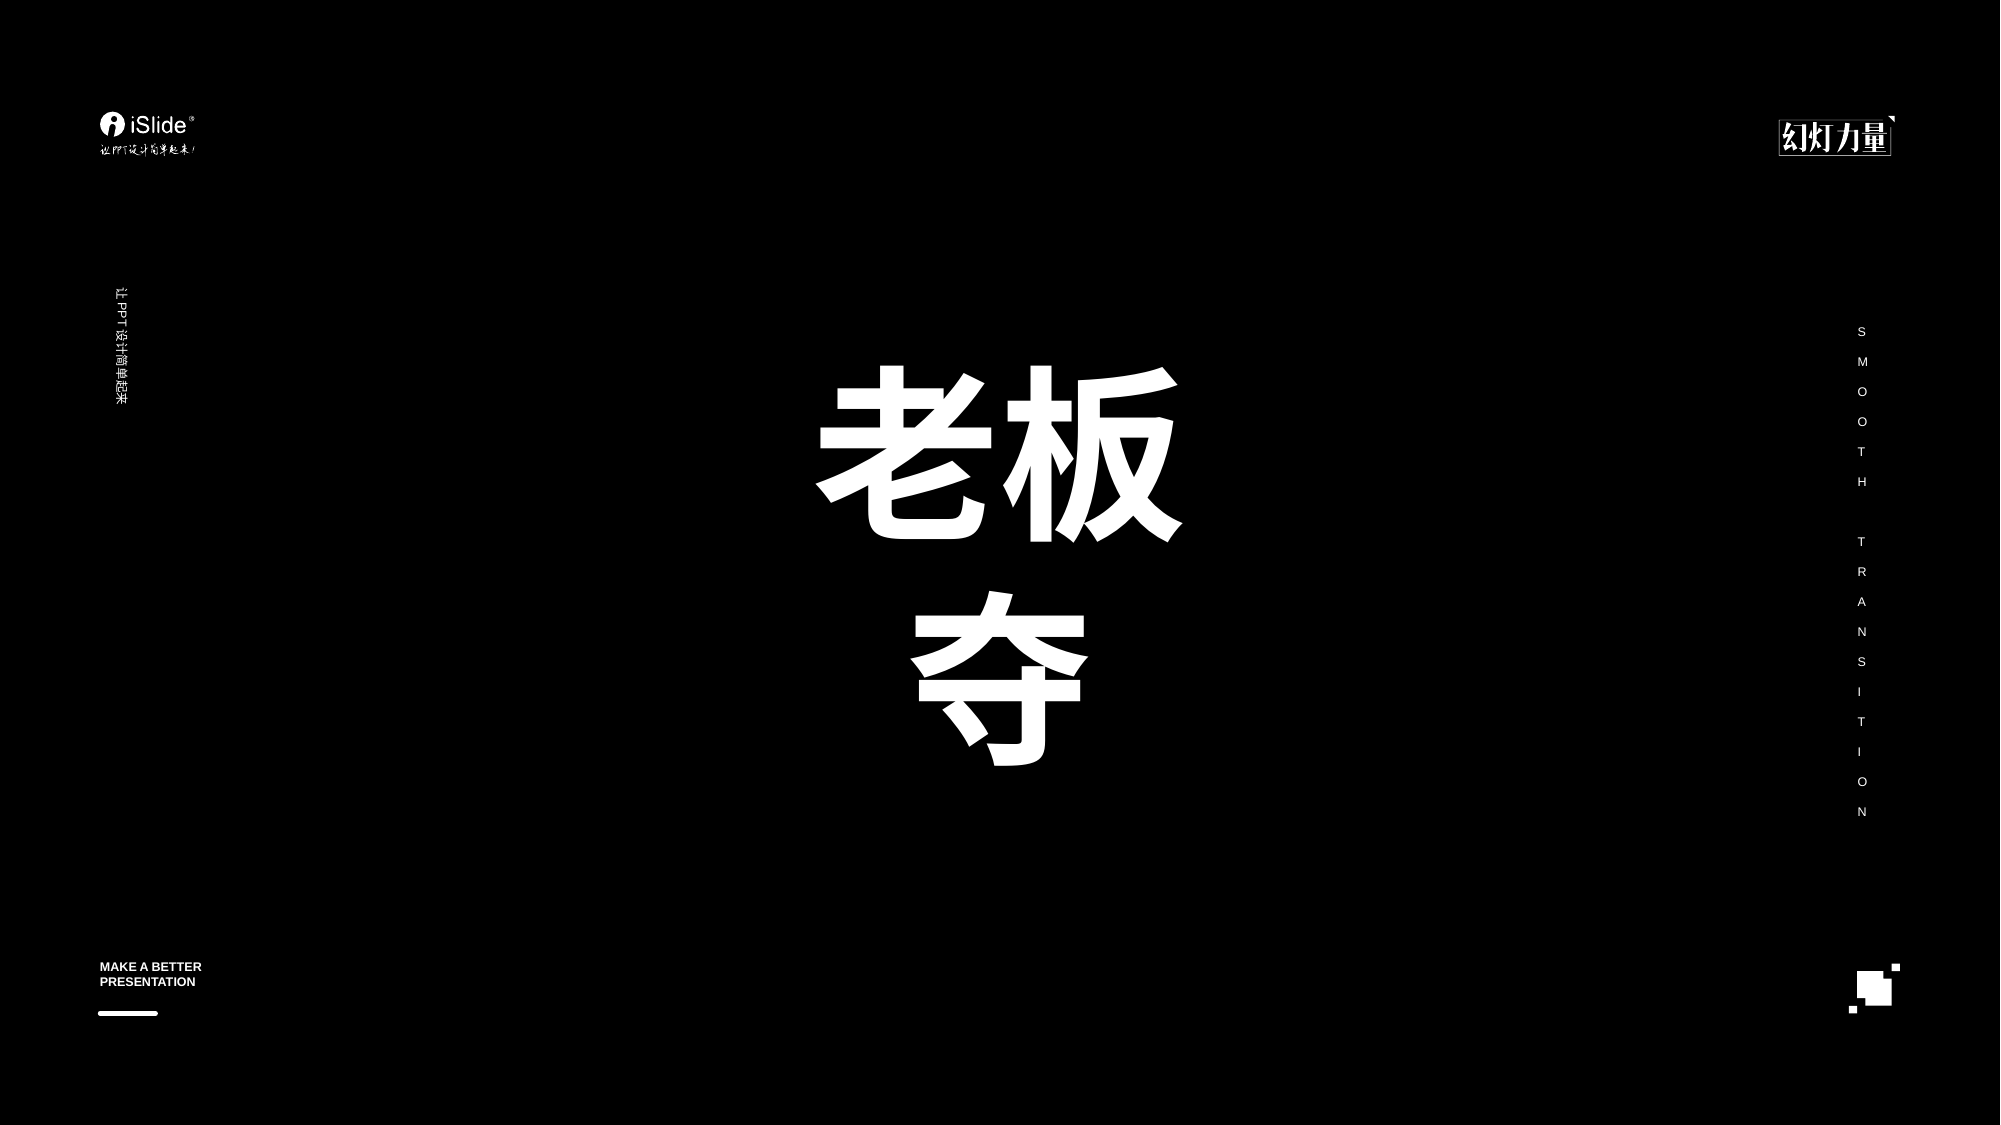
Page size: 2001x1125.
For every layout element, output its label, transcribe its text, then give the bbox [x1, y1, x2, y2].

text_box 老板 夺 [211, 405, 1788, 719]
